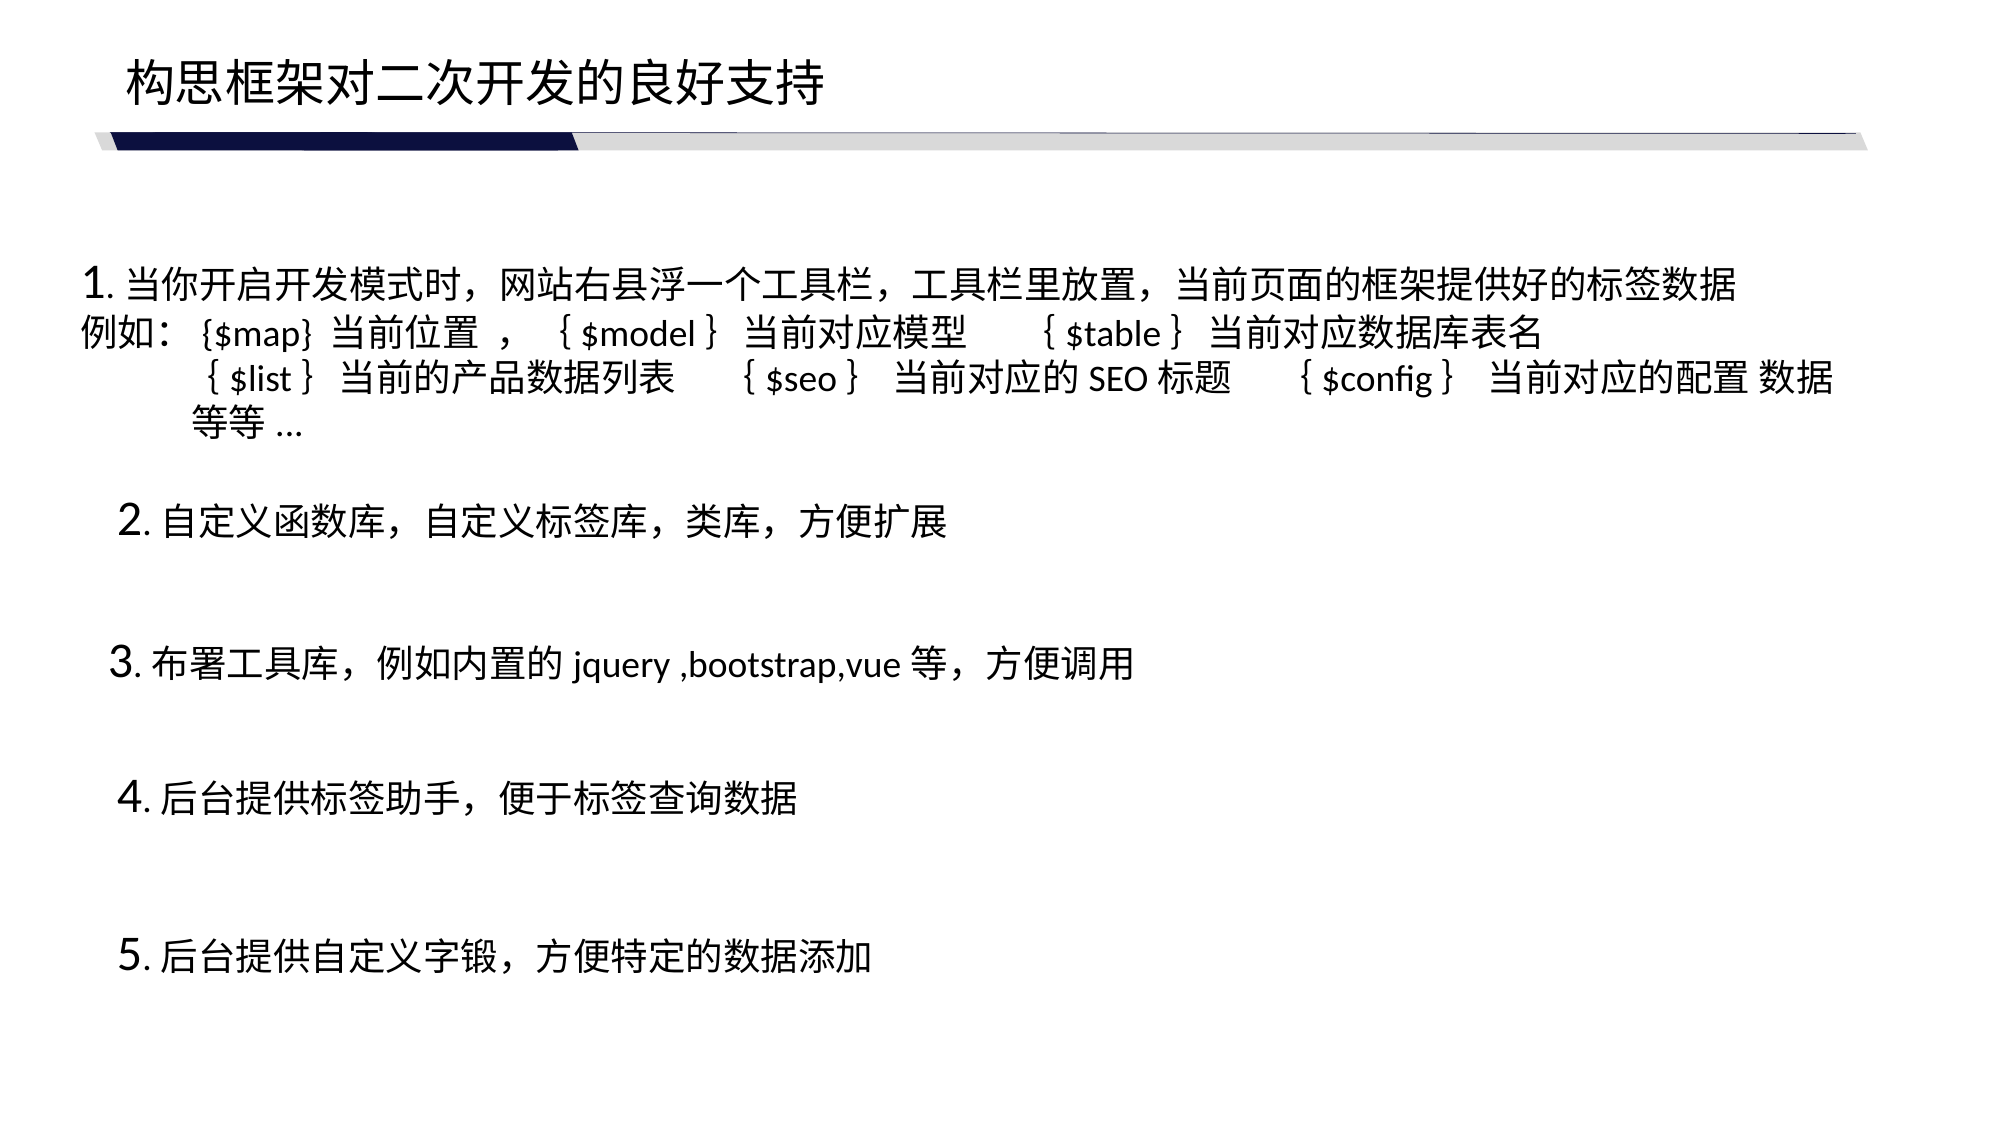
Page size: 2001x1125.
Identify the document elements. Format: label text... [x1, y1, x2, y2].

text_box 构思框架对二次开发的良好支持 [110, 43, 840, 119]
text_box 5.后台提供自定义字锻，方便特定的数据添加 [102, 912, 888, 988]
text_box 4.后台提供标签助手，便于标签查询数据 [102, 755, 813, 830]
text_box 3.布署工具库，例如内置的jquery ,bootstrap,vue等，方便调用 [93, 620, 1151, 695]
text_box 2.自定义函数库，自定义标签库，类库，方便扩展 [102, 478, 963, 554]
text_box 1.当你开启开发模式时，网站右县浮一个工具栏，工具栏里放置，当前页面的框架提供好的标签数据 例如：{$map} 当前位置 ，｛$model｝当前对应模型 ｛$table｝当前对应数据库表名 ｛$list｝当前的产品数据列表 ｛$seo｝ 当前对应的SEO标题 ｛$config｝ 当前对应的配置 数据 等等... [65, 241, 1849, 497]
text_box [94, 132, 1868, 151]
